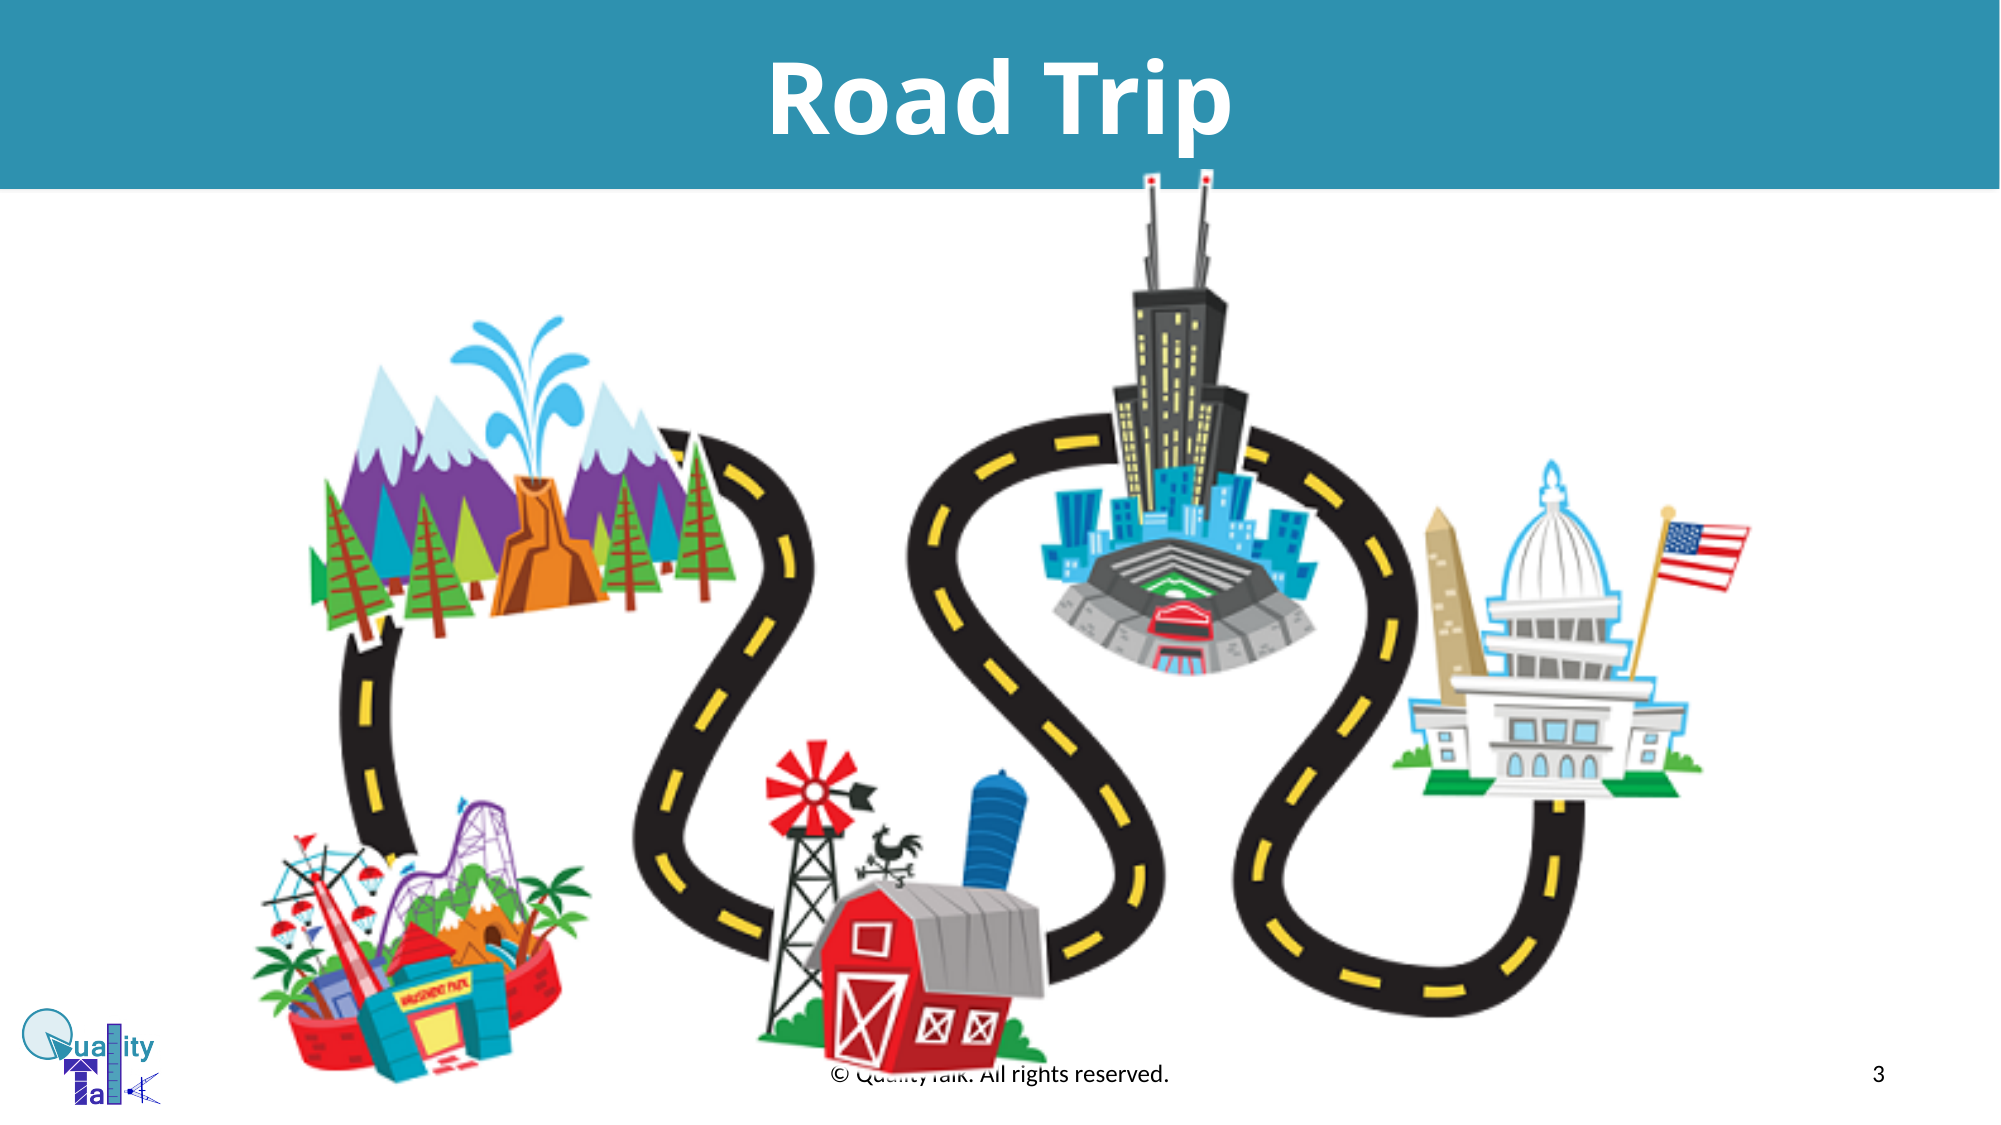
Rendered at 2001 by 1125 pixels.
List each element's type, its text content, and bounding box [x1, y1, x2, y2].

text_box Road Trip [0, 0, 2000, 191]
picture [0, 994, 217, 1125]
picture [243, 169, 1760, 1095]
slide_number 3 [1756, 1042, 1900, 1103]
